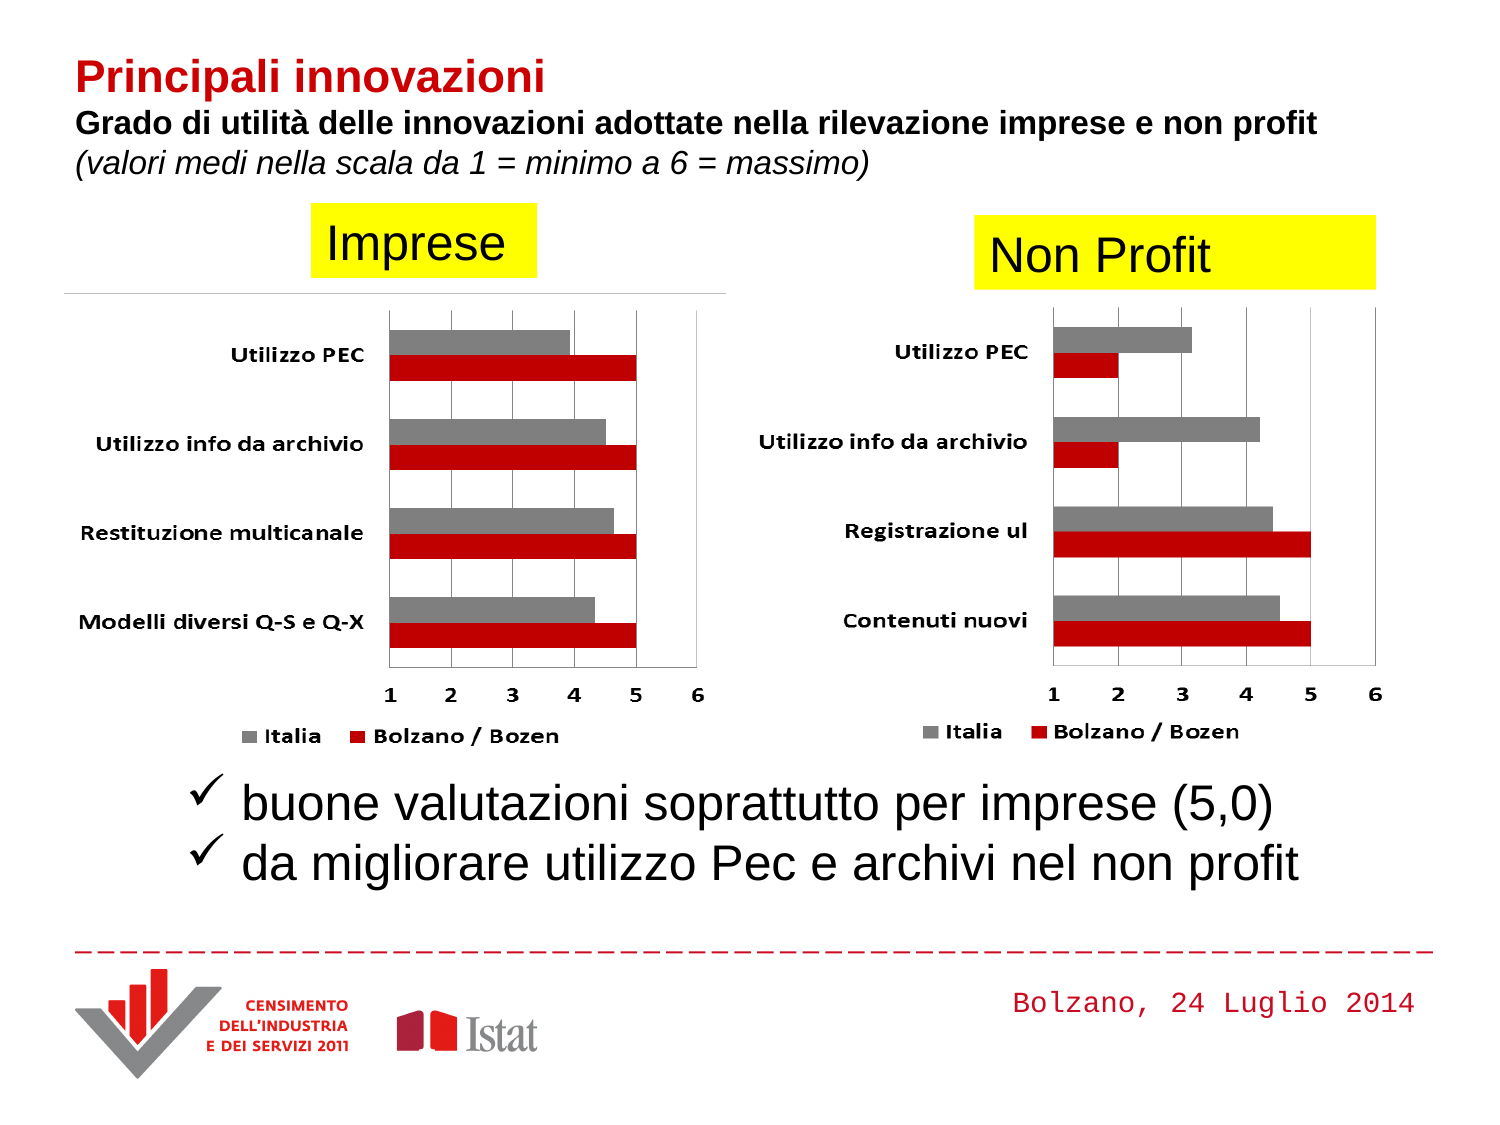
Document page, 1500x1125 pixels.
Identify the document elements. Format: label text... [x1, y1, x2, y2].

picture [64, 290, 1404, 764]
text_box buone valutazioni soprattutto per imprese (5,0) da migliorare utilizzo Pec e archivi nel non profit [171, 763, 1471, 928]
text_box Bolzano, 24 Luglio 2014 [998, 976, 1471, 1026]
text_box [76, 172, 1436, 752]
picture [74, 969, 538, 1082]
text_box Imprese [311, 203, 538, 278]
text_box Non Profit [974, 215, 1376, 289]
text_box Principali innovazioni Grado di utilità delle innovazioni adottate nella rilevazione imprese e non profit (valori medi nella scala da 1 = minimo a 6 = massimo) [74, 42, 1500, 185]
